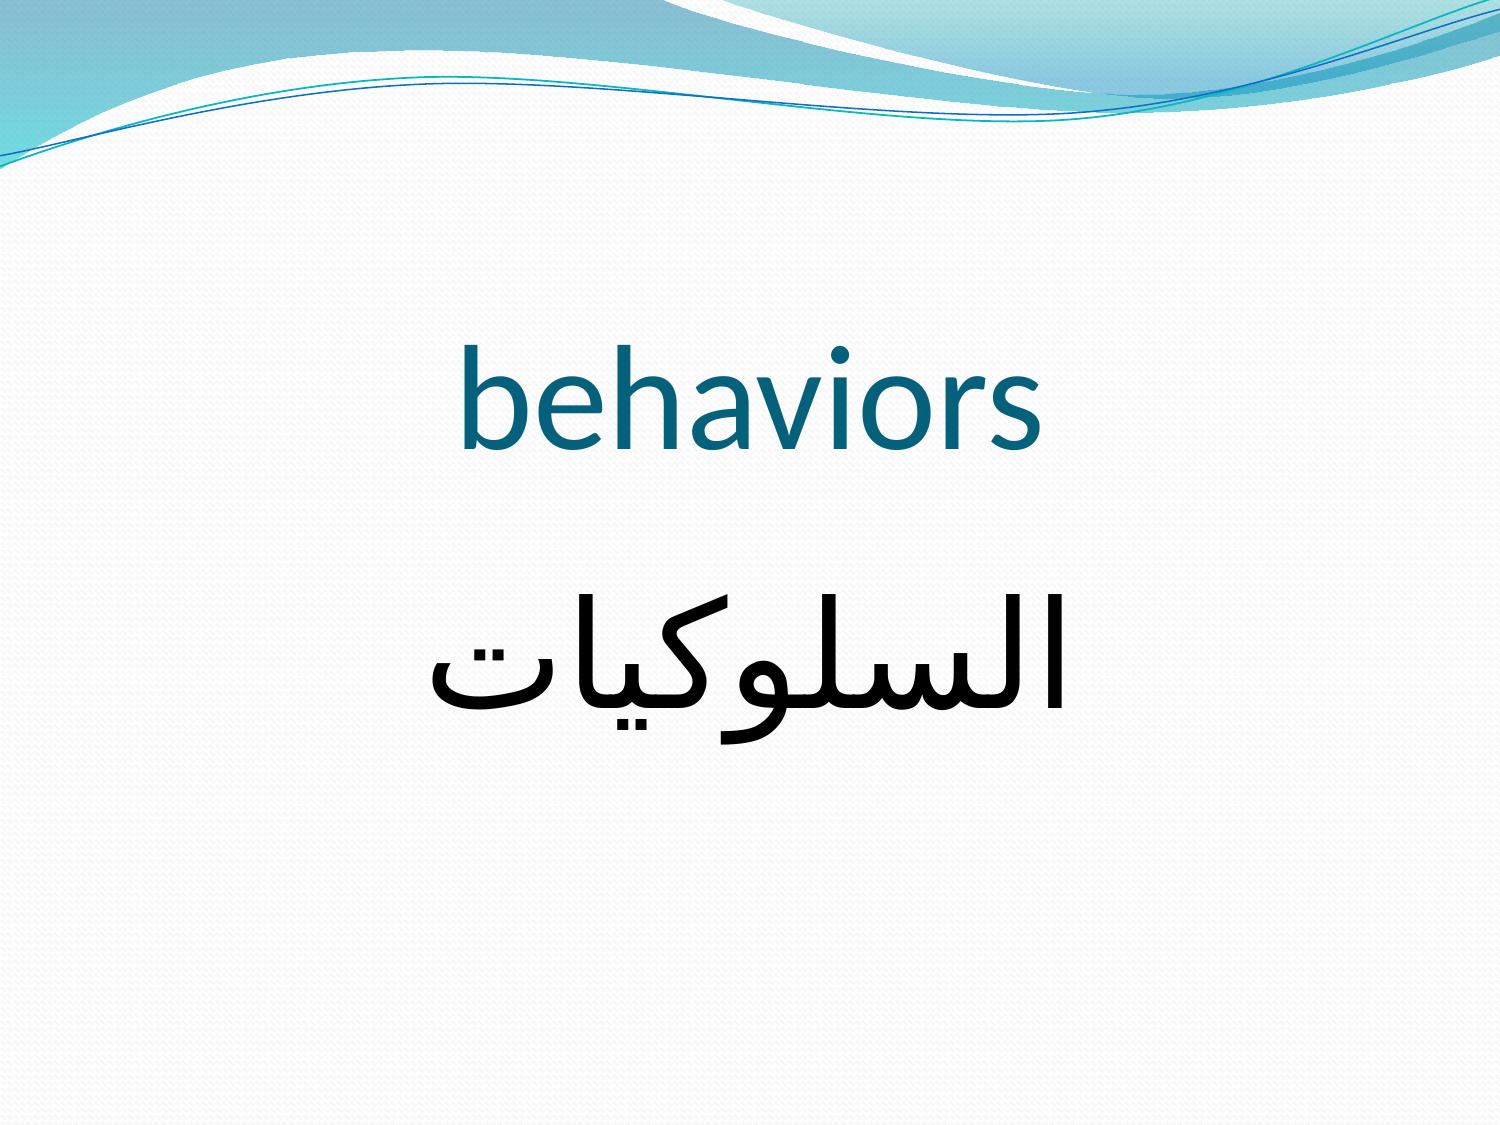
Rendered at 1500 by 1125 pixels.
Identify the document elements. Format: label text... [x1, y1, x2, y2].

list السلوكيات [75, 550, 1425, 1038]
title behaviors [75, 115, 1425, 480]
